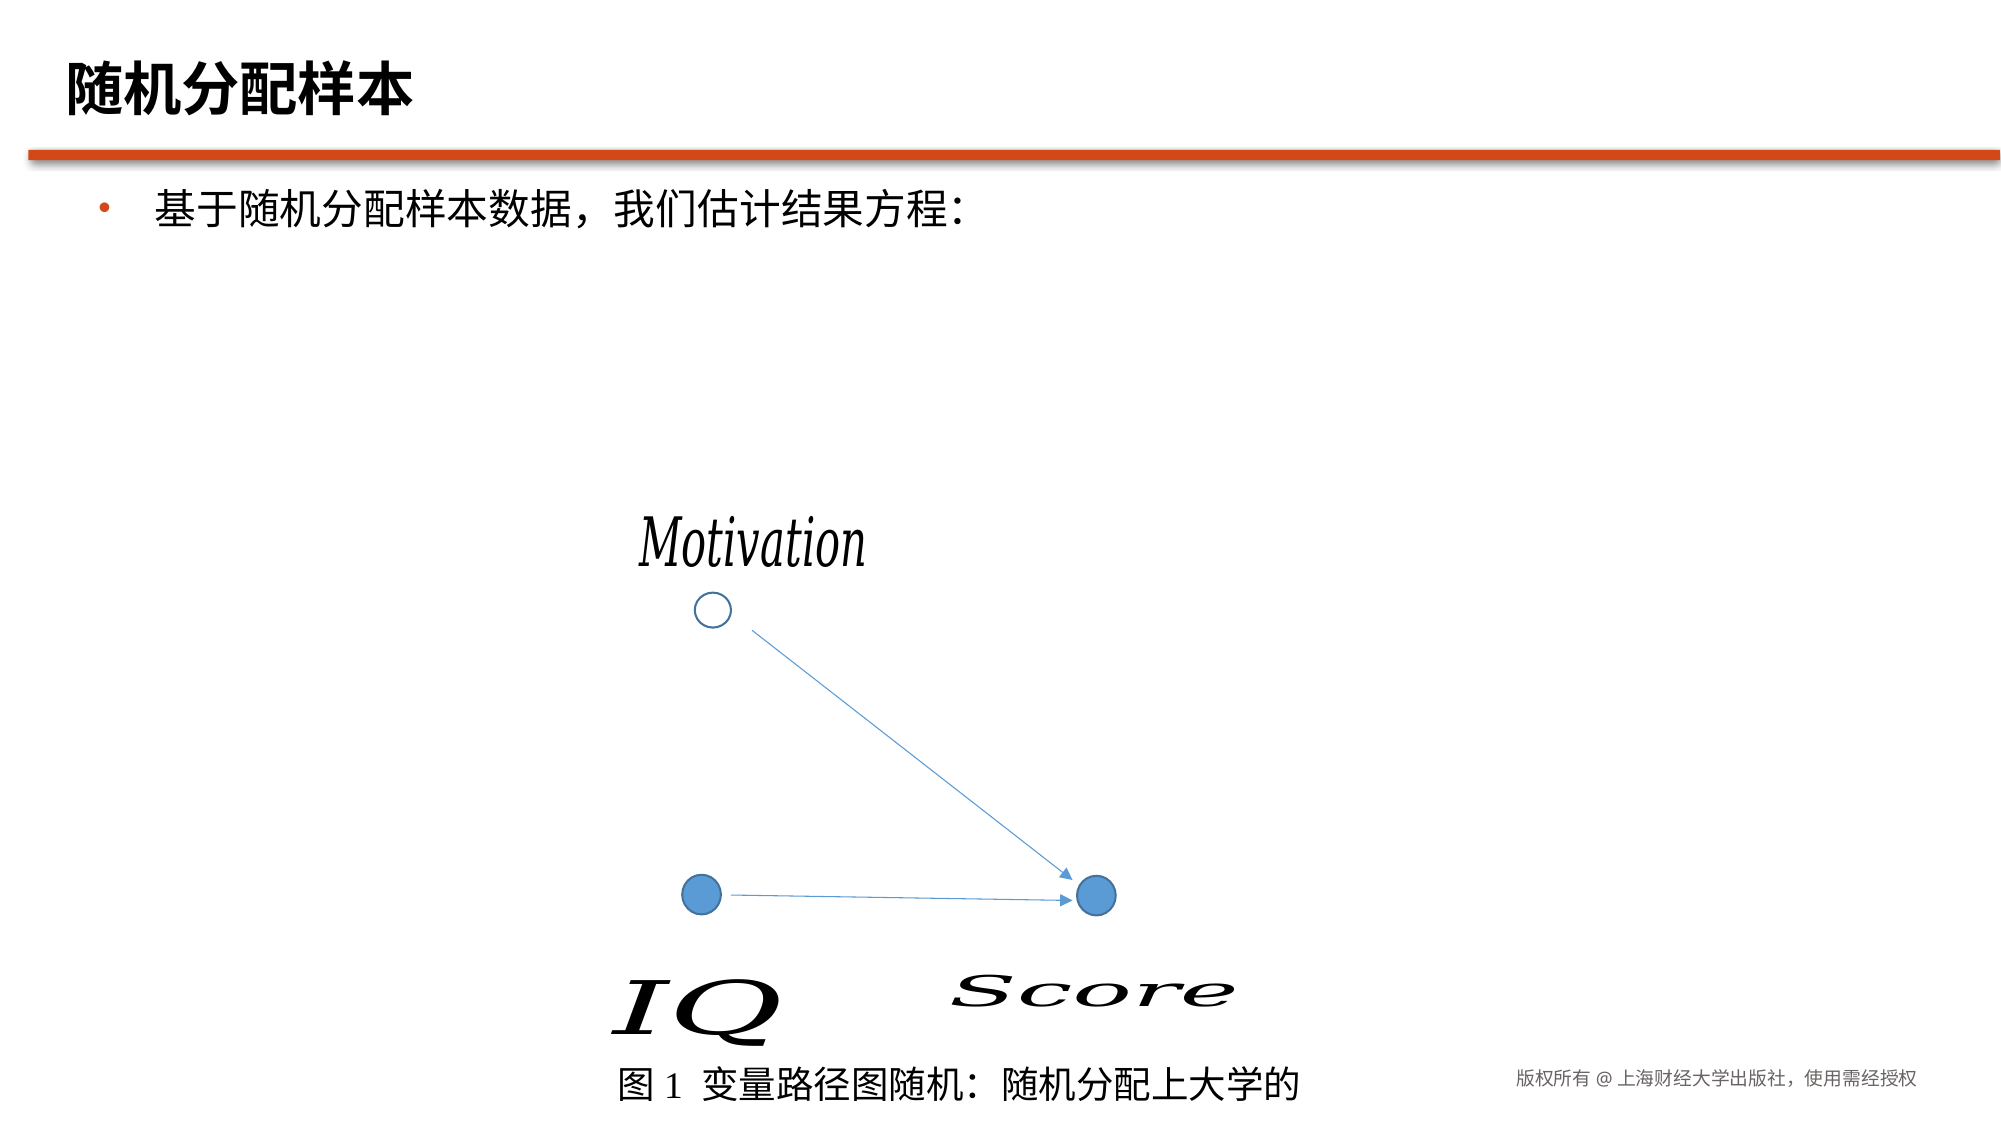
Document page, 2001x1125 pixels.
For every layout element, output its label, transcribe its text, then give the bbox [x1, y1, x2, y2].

text_box 图1 变量路径图随机：随机分配上大学的样本 [543, 1031, 1332, 1114]
footer 版权所有@上海财经大学出版社，使用需经授权 [1483, 1046, 1950, 1109]
title 随机分配样本 [50, 50, 1825, 138]
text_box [604, 506, 1244, 1053]
